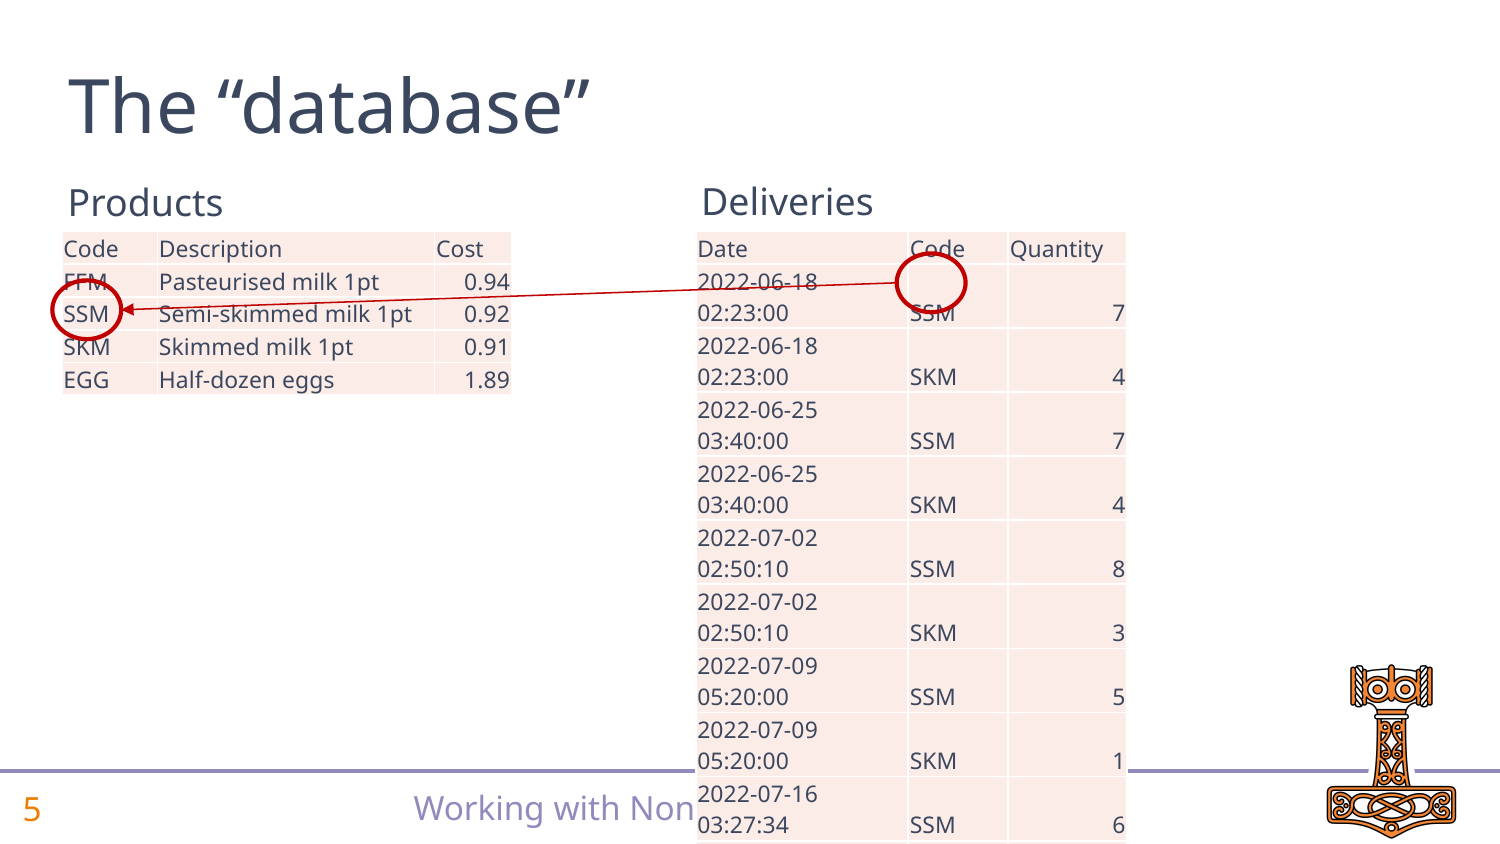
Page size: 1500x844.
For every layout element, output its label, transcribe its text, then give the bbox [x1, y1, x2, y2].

table_header Description [158, 232, 434, 263]
table_cell EGG [63, 363, 157, 394]
table_cell SSM [909, 649, 1007, 712]
table_cell 4 [1009, 457, 1126, 519]
table_cell 2022-07-09 05:20:00 [697, 713, 907, 776]
table_cell SKM [63, 331, 157, 362]
table_cell FFM [63, 265, 157, 288]
picture [1320, 655, 1461, 844]
table_cell SKM [909, 457, 1007, 519]
table_cell 1 [1009, 713, 1126, 776]
table_cell 2022-06-25 03:40:00 [697, 457, 907, 519]
table_header Code [909, 232, 1007, 263]
table_cell 7 [1009, 265, 1126, 327]
table_cell SKM [909, 329, 1007, 391]
table_cell 0.91 [435, 331, 511, 362]
table_cell Half-dozen eggs [158, 363, 434, 394]
table_cell SKM [909, 585, 1007, 648]
table_cell 3 [1009, 585, 1126, 648]
table_cell 6 [1009, 777, 1126, 840]
table_cell 7 [1009, 393, 1126, 455]
text_box [894, 251, 968, 315]
table_cell 2022-07-02 02:50:10 [697, 521, 907, 583]
table_cell SSM [909, 521, 1007, 583]
text_box [50, 278, 122, 342]
table_cell Skimmed milk 1pt [158, 331, 434, 362]
table_cell 5 [1009, 649, 1126, 712]
table_cell Semi-skimmed milk 1pt [158, 319, 434, 329]
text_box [120, 282, 897, 311]
table_header Cost [435, 232, 511, 263]
table_cell 2022-07-09 05:20:00 [697, 649, 907, 712]
table_cell 0.94 [435, 265, 511, 281]
table_cell 8 [1009, 521, 1126, 583]
table_cell SSM [117, 319, 157, 329]
table_cell 2022-06-25 03:40:00 [697, 393, 907, 455]
table_cell 1.89 [435, 363, 511, 394]
table_cell Pasteurised milk 1pt [158, 265, 434, 281]
table_cell 2022-06-18 02:23:00 [697, 329, 907, 391]
text_box Products [53, 171, 503, 232]
table_cell SSM [909, 777, 1007, 840]
table_cell 2022-07-02 02:50:10 [697, 585, 907, 648]
table_cell 2022-07-16 03:27:34 [697, 777, 907, 840]
table_cell 2022-06-18 02:23:00 [697, 303, 907, 327]
table_header Date [697, 232, 907, 263]
table_cell SKM [909, 713, 1007, 776]
table_cell 2022-06-18 02:23:00 [697, 265, 900, 281]
table_cell SSM [909, 265, 1007, 327]
table_cell 0.92 [435, 319, 511, 329]
text_box Deliveries [686, 170, 1137, 230]
table_cell SSM [909, 393, 1007, 455]
table_header Code [63, 232, 157, 263]
title The “database” [53, 43, 1203, 157]
table_cell 4 [1009, 329, 1126, 391]
table_header Quantity [1009, 232, 1126, 263]
